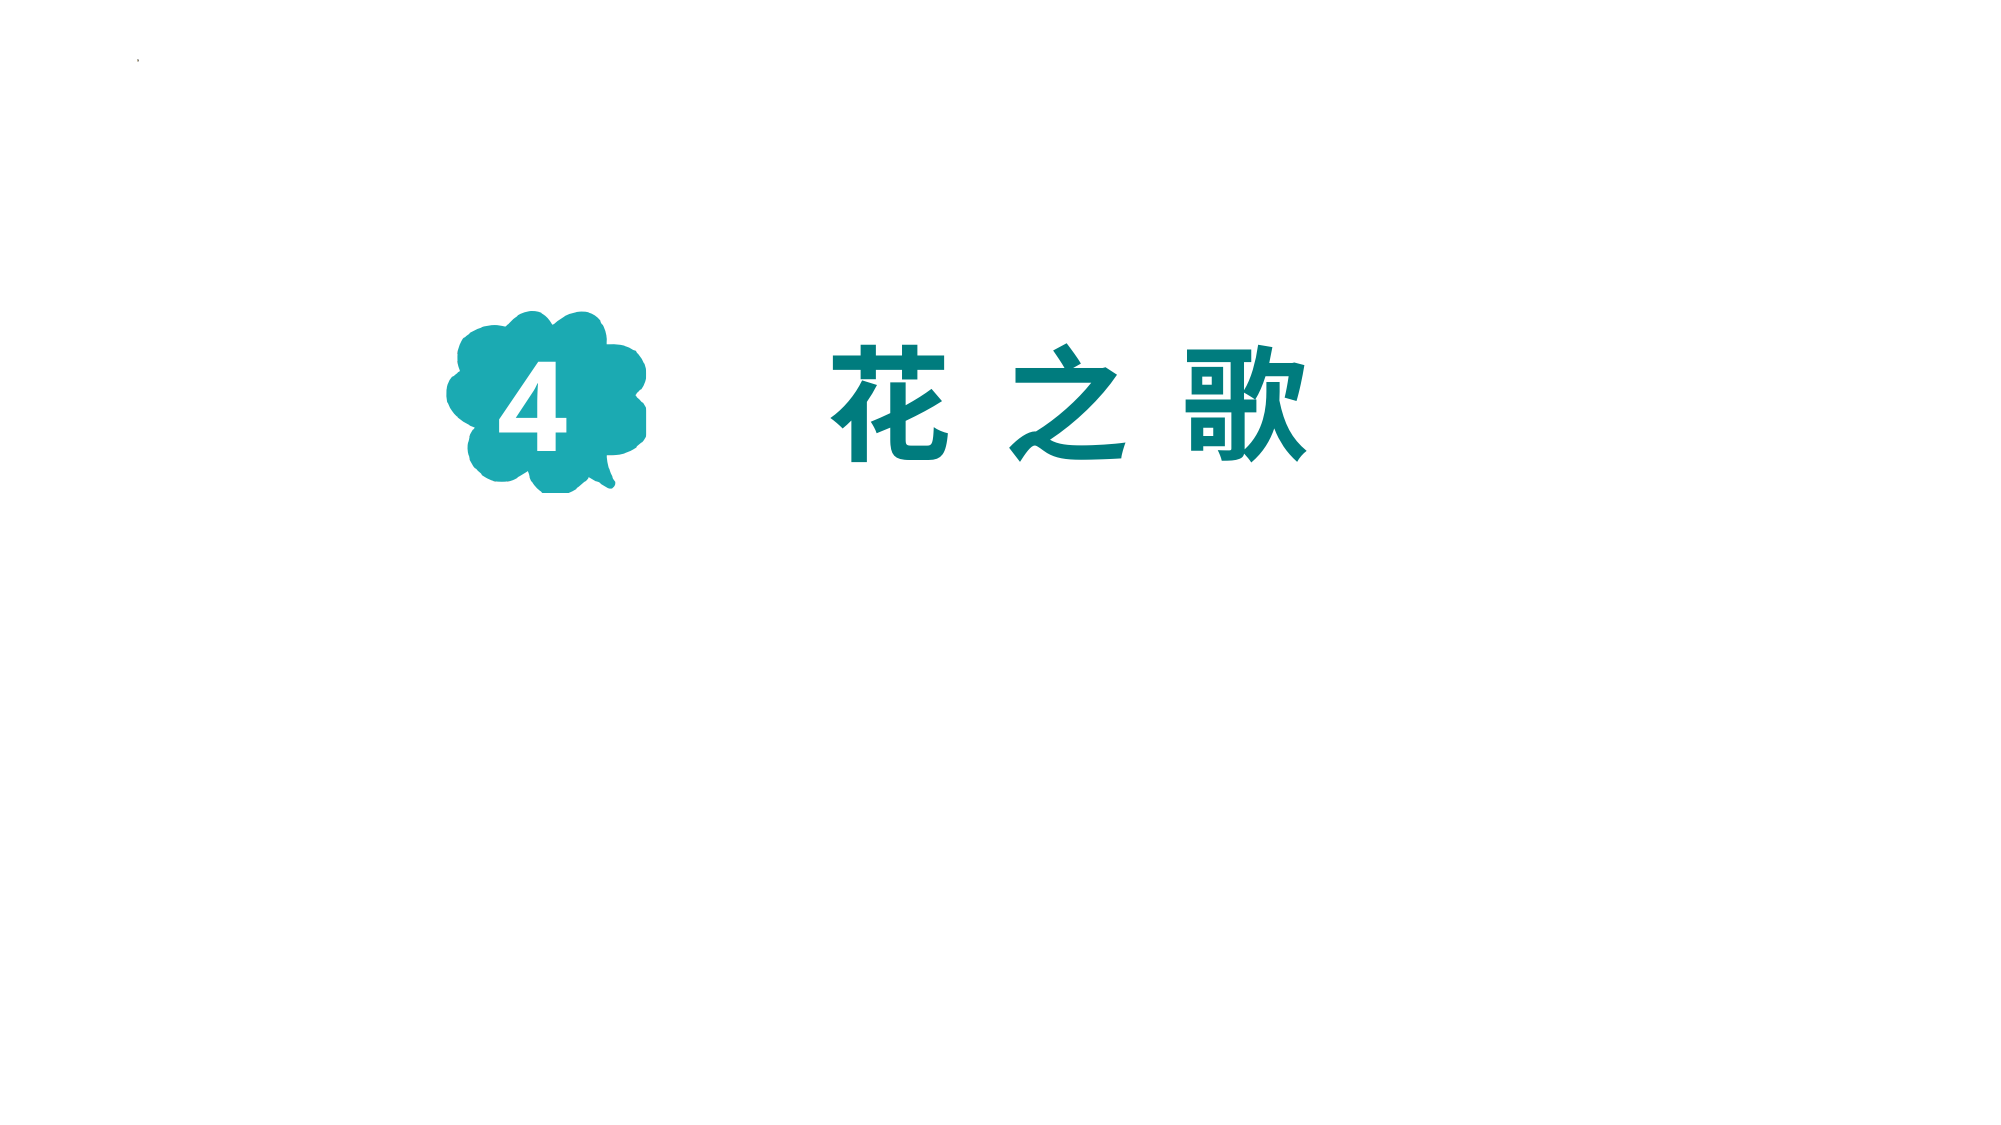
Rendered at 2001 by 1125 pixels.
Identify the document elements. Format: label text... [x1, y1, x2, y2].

text_box 4 花 之 歌 [647, 318, 1666, 484]
picture [446, 311, 647, 493]
